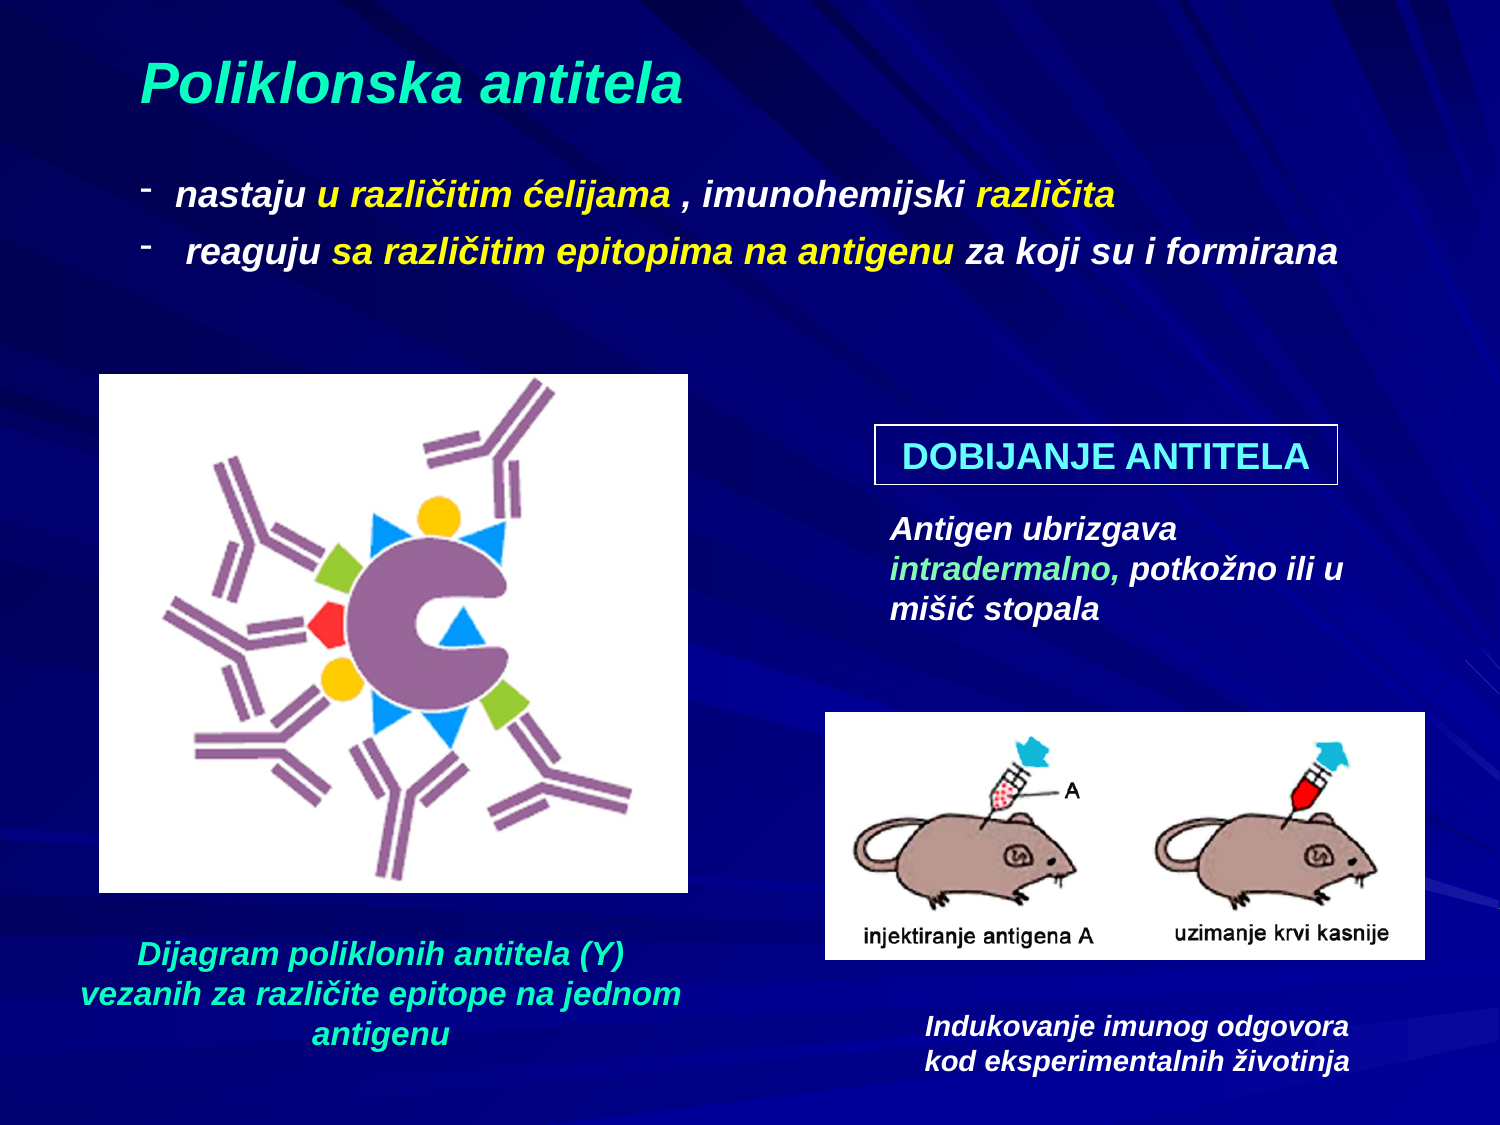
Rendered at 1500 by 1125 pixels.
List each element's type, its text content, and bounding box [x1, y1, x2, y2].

text_box Dijagram poliklonih antitela (Y) vezanih za različite epitope na jednom antigenu [62, 924, 700, 1060]
text_box DOBIJANJE ANTITELA [874, 424, 1338, 485]
text_box Antigen ubrizgava intradermalno, potkožno ili u mišić stopala [875, 499, 1425, 692]
text_box Poliklonska antitela [87, 37, 738, 123]
picture [99, 374, 688, 893]
text_box Indukovanje imunog odgovora kod eksperimentalnih životinja [900, 999, 1375, 1085]
picture [824, 712, 1426, 960]
text_box nastaju u različitim ćelijama , imunohemijski različita reaguju sa različitim epitopima na antigenu za koji su i formirana [124, 162, 1413, 280]
